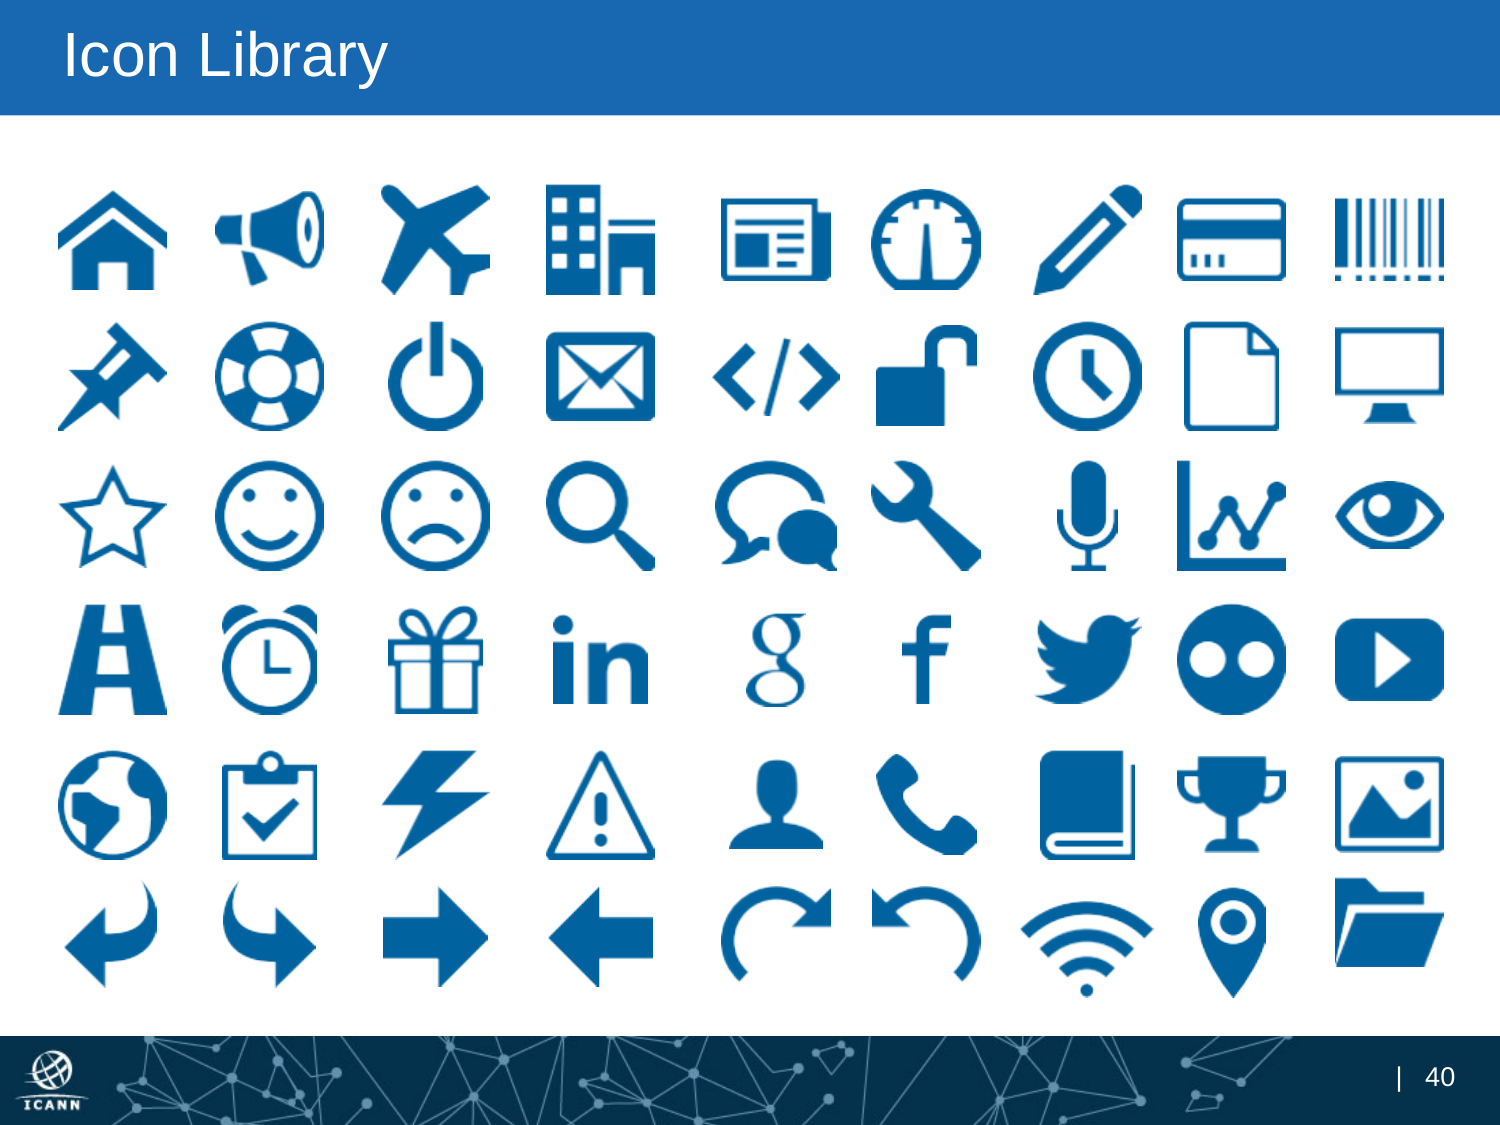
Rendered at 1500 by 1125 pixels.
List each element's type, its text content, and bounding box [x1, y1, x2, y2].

picture [1335, 197, 1444, 282]
picture [712, 336, 840, 416]
picture [1198, 886, 1266, 998]
picture [388, 320, 483, 432]
picture [1177, 459, 1287, 571]
picture [875, 325, 977, 427]
picture [1335, 481, 1444, 549]
picture [1335, 756, 1444, 853]
picture [0, 1036, 1500, 1125]
picture [58, 188, 168, 290]
picture [1335, 617, 1444, 702]
picture [553, 614, 648, 705]
picture [58, 320, 168, 432]
picture [58, 748, 168, 860]
picture [546, 330, 656, 421]
picture [222, 603, 317, 715]
picture [223, 877, 316, 989]
picture [1032, 183, 1142, 295]
picture [901, 614, 951, 705]
picture [871, 188, 981, 290]
picture [746, 612, 806, 707]
picture [1032, 320, 1142, 432]
picture [721, 197, 831, 282]
picture [58, 462, 168, 568]
picture [871, 886, 981, 984]
picture [1020, 901, 1155, 998]
picture [1032, 614, 1142, 705]
picture [1040, 748, 1135, 860]
picture [1177, 197, 1287, 282]
picture [1335, 877, 1444, 968]
picture [381, 183, 491, 295]
picture [215, 190, 325, 288]
picture [58, 603, 168, 715]
picture [381, 459, 491, 571]
picture [548, 886, 653, 988]
picture [1335, 327, 1444, 424]
picture [64, 877, 157, 989]
picture [715, 459, 837, 571]
picture [728, 759, 824, 850]
picture [388, 604, 483, 714]
picture [215, 320, 325, 432]
picture [1177, 756, 1287, 853]
picture [381, 748, 491, 860]
picture [383, 886, 488, 988]
picture [1056, 459, 1118, 571]
picture [222, 748, 317, 860]
title Icon Library [0, 0, 1500, 116]
picture [721, 886, 831, 984]
picture [546, 748, 656, 860]
picture [871, 459, 981, 571]
picture [875, 754, 977, 855]
picture [546, 459, 656, 571]
picture [215, 459, 325, 571]
picture [546, 183, 656, 295]
picture [1177, 603, 1287, 715]
picture [1184, 320, 1279, 432]
